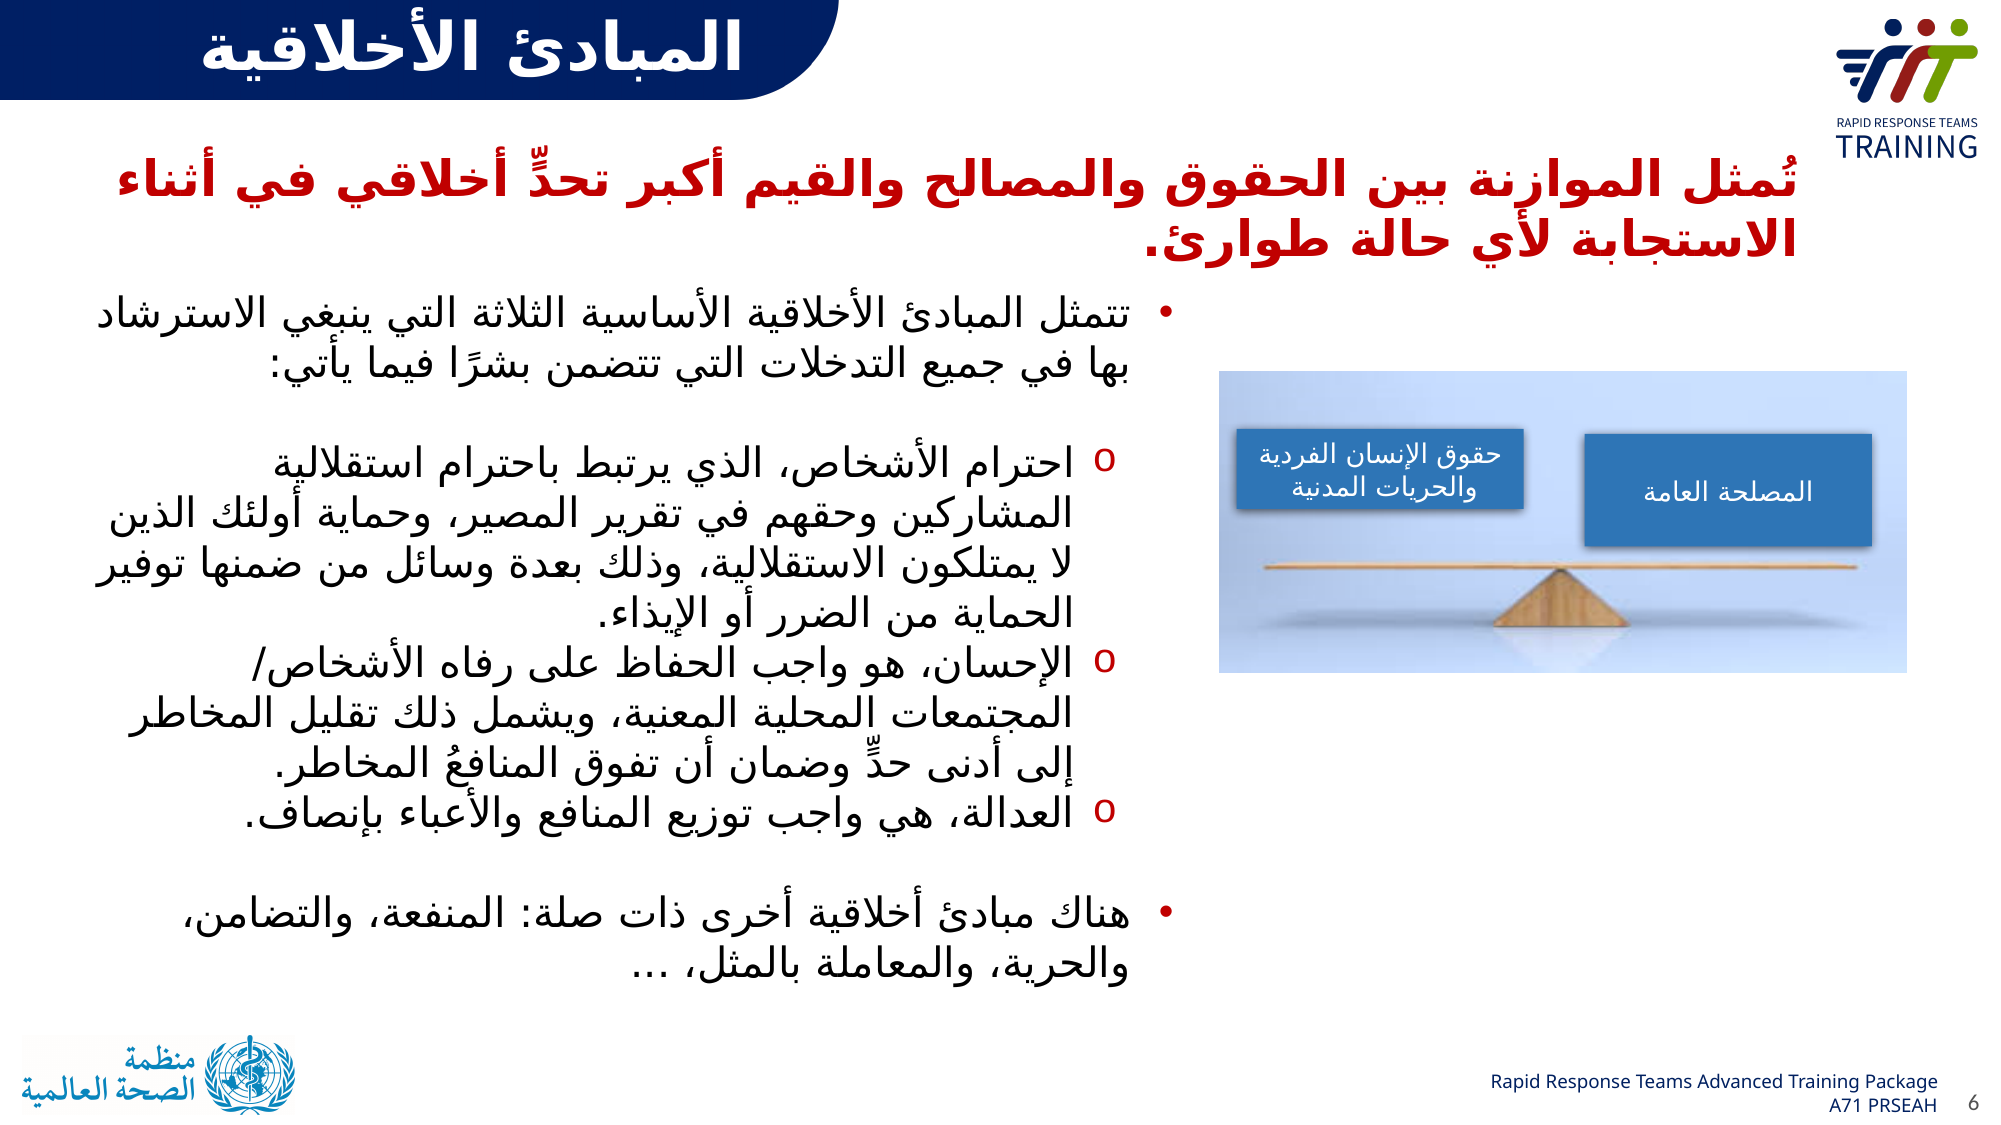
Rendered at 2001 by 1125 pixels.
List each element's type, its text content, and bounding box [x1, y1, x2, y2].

picture [22, 1035, 295, 1115]
picture [1835, 19, 1978, 167]
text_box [1218, 371, 1907, 673]
text_box تتمثل المبادئ الأخلاقية الأساسية الثلاثة التي ينبغي الاسترشاد بها في جميع التدخلات التي تتضمن بشرًا فيما يأتي: احترام الأشخاص، الذي يرتبط باحترام استقلالية المشاركين وحقهم في تقرير المصير، وحماية أولئك الذين لا يمتلكون الاستقلالية، وذلك بعدة وسائل من ضمنها توفير الحماية من الضرر أو الإيذاء. الإحسان، هو واجب الحفاظ على رفاه الأشخاص/ المجتمعات المحلية المعنية، ويشمل ذلك تقليل المخاطر إلى أدنى حدٍّ وضمان أن تفوق المنافعُ المخاطر. العدالة، هي واجب توزيع المنافع والأعباء بإنصاف. هناك مبادئ أخلاقية أخرى ذات صلة: المنفعة، والتضامن، والحرية، والمعاملة بالمثل، ... [83, 280, 1179, 992]
picture [252, 1050, 258, 1059]
slide_number 6 [1882, 1037, 1916, 1092]
text_box تُمثل الموازنة بين الحقوق والمصالح والقيم أكبر تحدٍّ أخلاقي في أثناء الاستجابة لأي حالة طوارئ. [83, 139, 1807, 274]
text_box المبادئ الأخلاقية [33, 5, 754, 112]
picture [0, 0, 839, 100]
